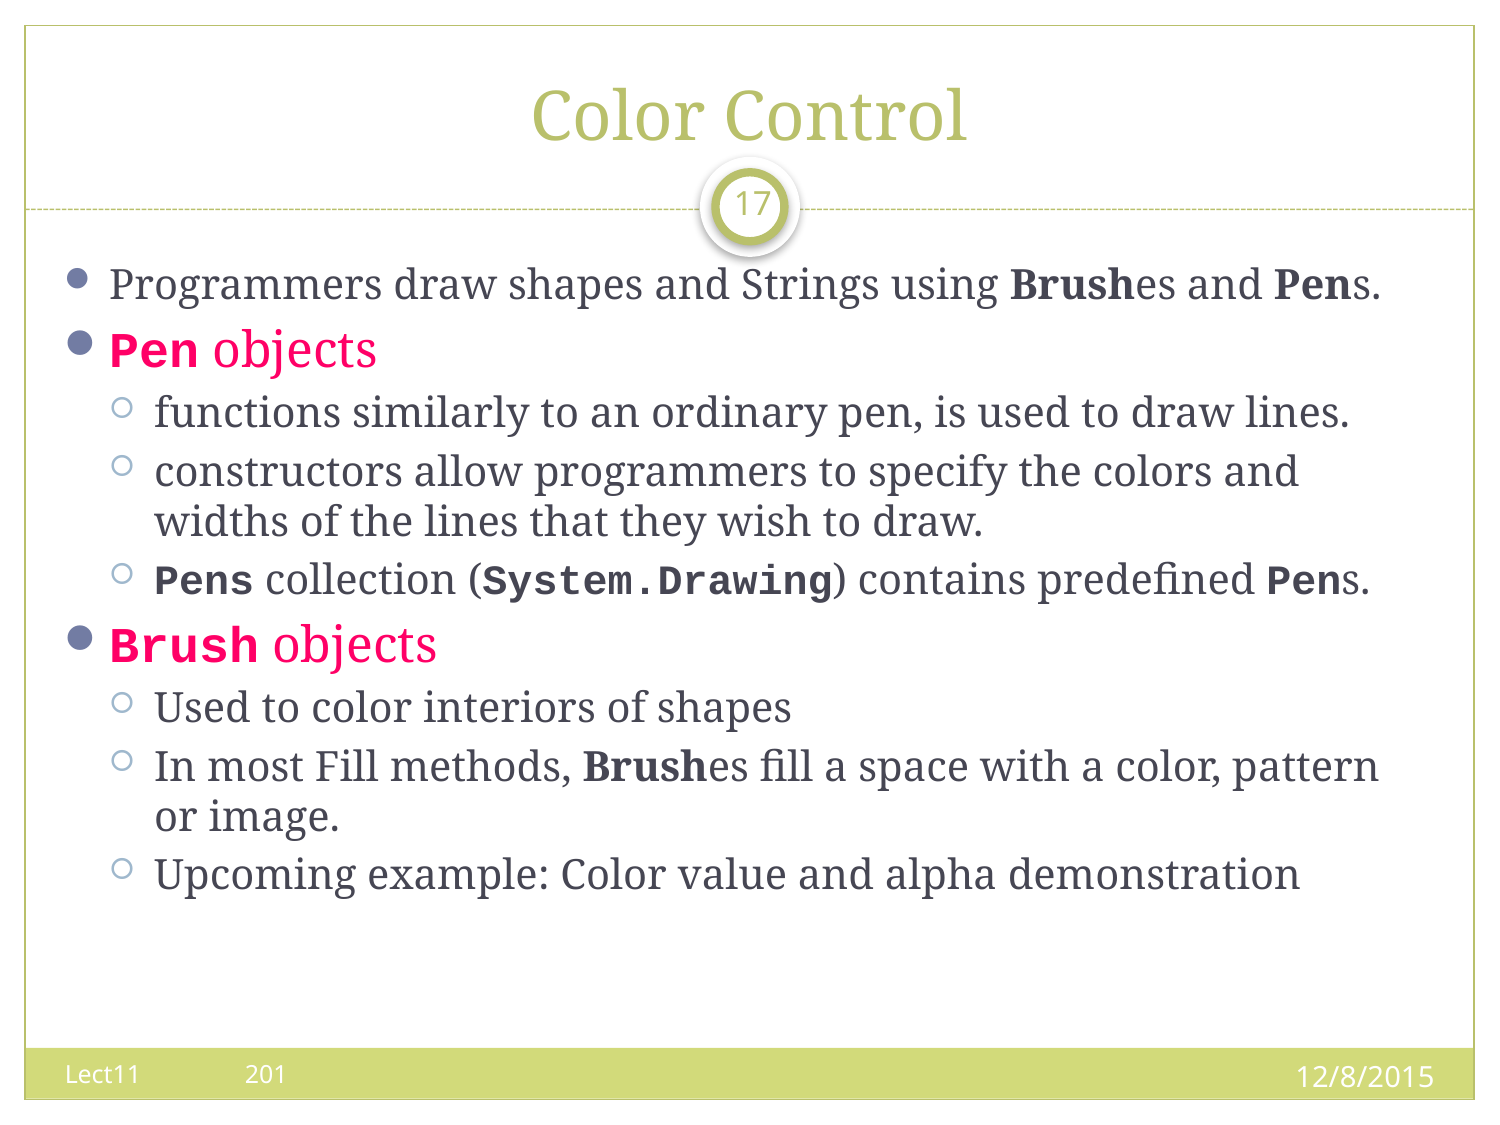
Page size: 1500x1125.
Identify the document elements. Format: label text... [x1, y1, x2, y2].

list Programmers draw shapes and Strings using Brushes and Pens. Pen objects functions similarly to an ordinary pen, is used to draw lines. constructors allow programmers to specify the colors and widths of the lines that they wish to draw. Pens collection (System.Drawing) contains predefined Pens. Brush objects Used to color interiors of shapes In most Fill methods, Brushes fill a space with a color, pattern or image. Upcoming example: Color value and alpha demonstration [49, 250, 1445, 1001]
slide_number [950, 1050, 1450, 1111]
slide_number 17 [715, 168, 791, 241]
footer Lect11 201 [50, 1051, 638, 1112]
title Color Control [49, 37, 1450, 162]
